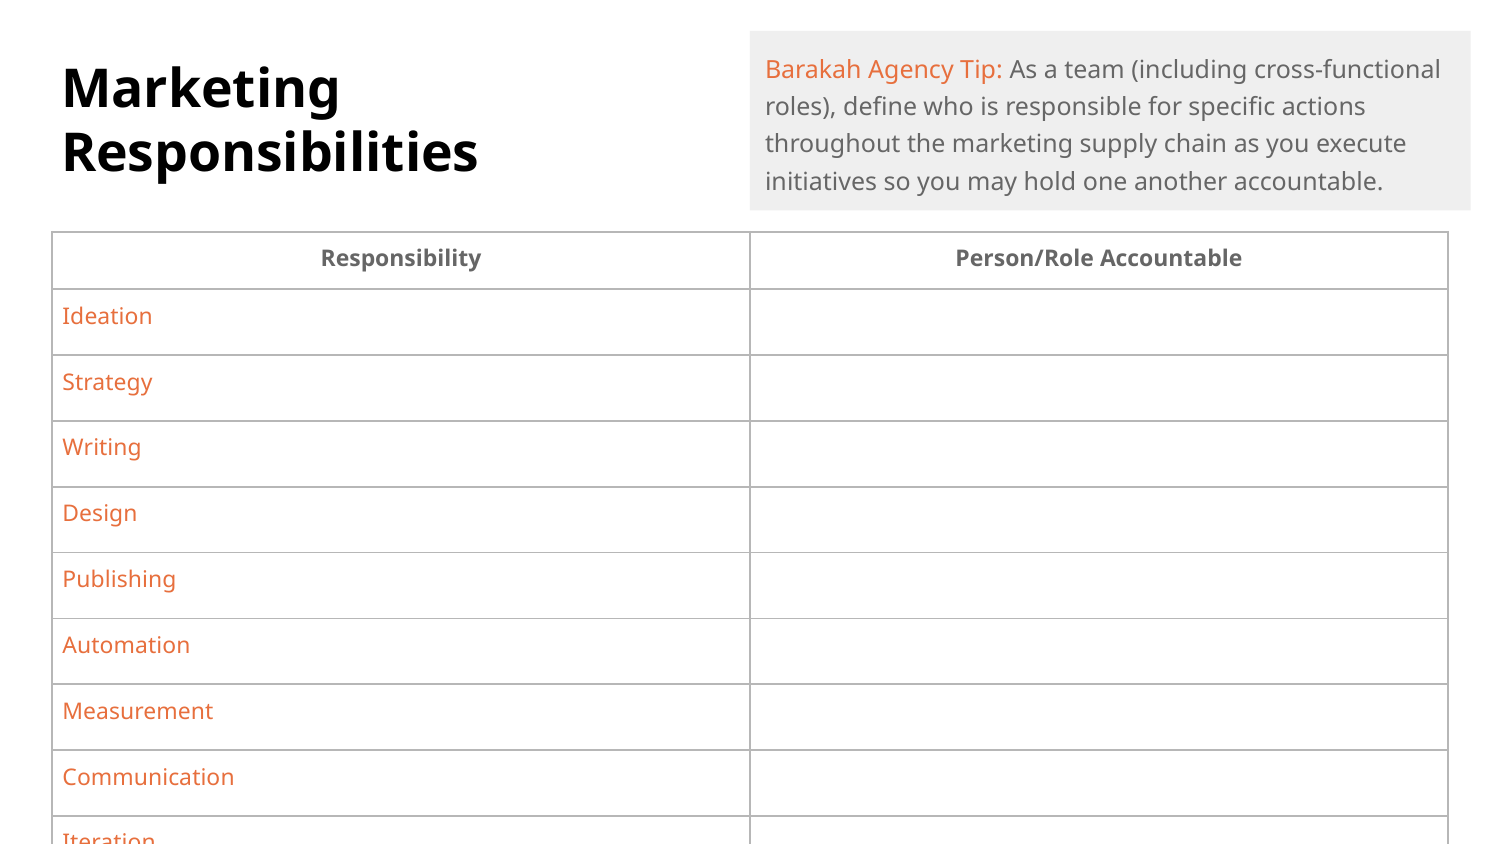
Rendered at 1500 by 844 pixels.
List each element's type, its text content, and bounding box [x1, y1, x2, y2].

table_cell [751, 553, 1447, 618]
table_cell Writing [53, 422, 749, 486]
table_cell Communication [53, 751, 749, 815]
table_cell [751, 817, 1447, 844]
table_cell [751, 290, 1447, 354]
table_header Person/Role Accountable [751, 233, 1447, 288]
table_cell [751, 422, 1447, 486]
table_cell Strategy [53, 356, 749, 420]
table_cell Iteration [53, 817, 749, 844]
table_cell Publishing [53, 553, 749, 618]
table_cell [751, 619, 1447, 683]
table_cell [751, 685, 1447, 749]
table_cell [751, 751, 1447, 815]
table_cell Automation [53, 619, 749, 683]
table_cell Measurement [53, 685, 749, 749]
table_cell Design [53, 488, 749, 552]
table_cell [751, 488, 1447, 552]
title Marketing Responsibilities [46, 38, 734, 198]
table_header Responsibility [53, 233, 749, 288]
table_cell [751, 356, 1447, 420]
text_box Barakah Agency Tip: As a team (including cross-functional roles), define who is responsible for specific actions throughout the marketing supply chain as you execute initiatives so you may hold one another accountable. [749, 30, 1471, 211]
table_cell Ideation [53, 290, 749, 354]
